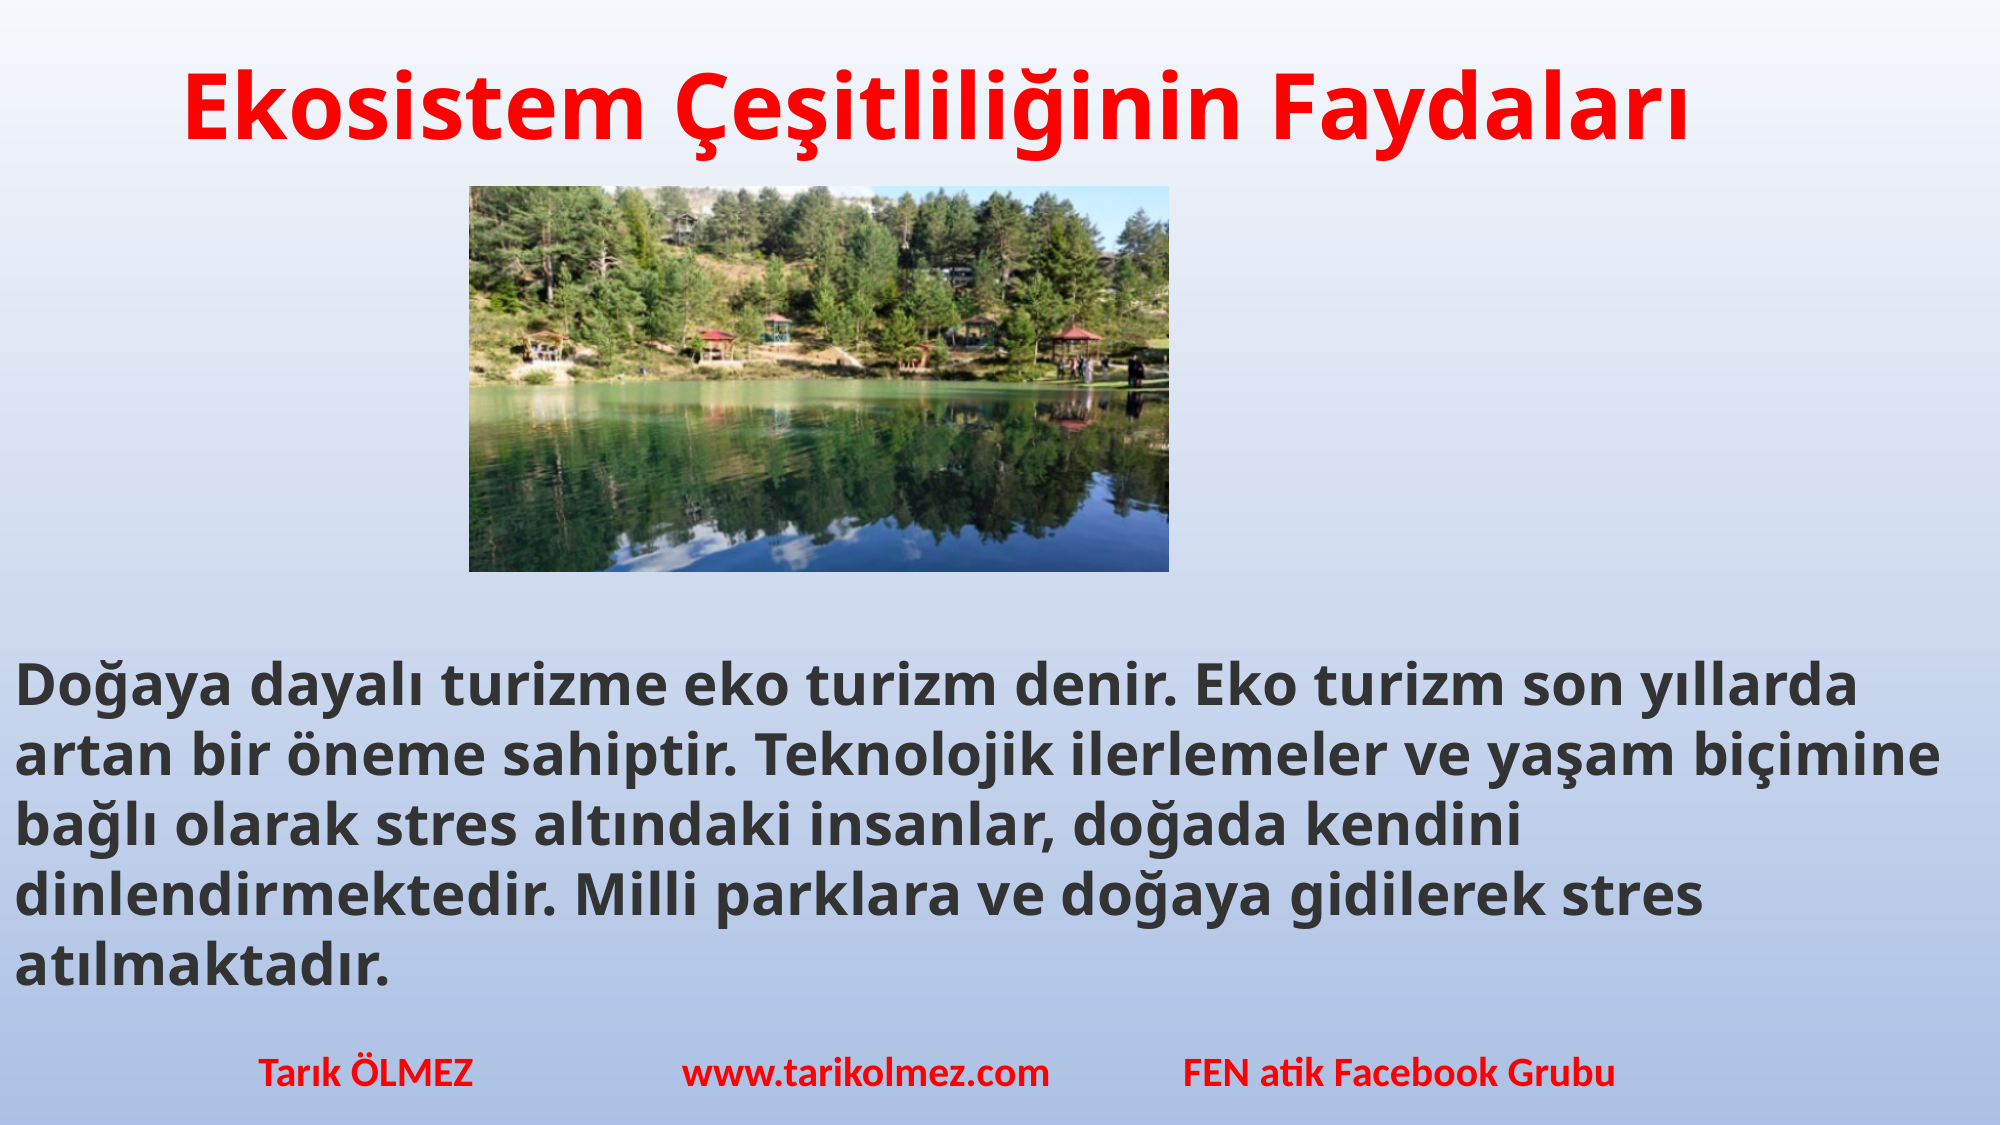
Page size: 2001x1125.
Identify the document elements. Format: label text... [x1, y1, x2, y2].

picture [468, 186, 1169, 572]
text_box Ekosistem Çeşitliliğinin Faydaları Doğaya dayalı turizme eko turizm denir. Eko turizm son yıllarda artan bir öneme sahiptir. Teknolojik ilerlemeler ve yaşam biçimine bağlı olarak stres altındaki insanlar, doğada kendini dinlendirmektedir. Milli parklara ve doğaya gidilerek stres atılmaktadır. [0, 40, 2000, 1005]
text_box Tarık ÖLMEZ www.tarikolmez.com FEN atik Facebook Grubu [213, 1037, 1663, 1102]
